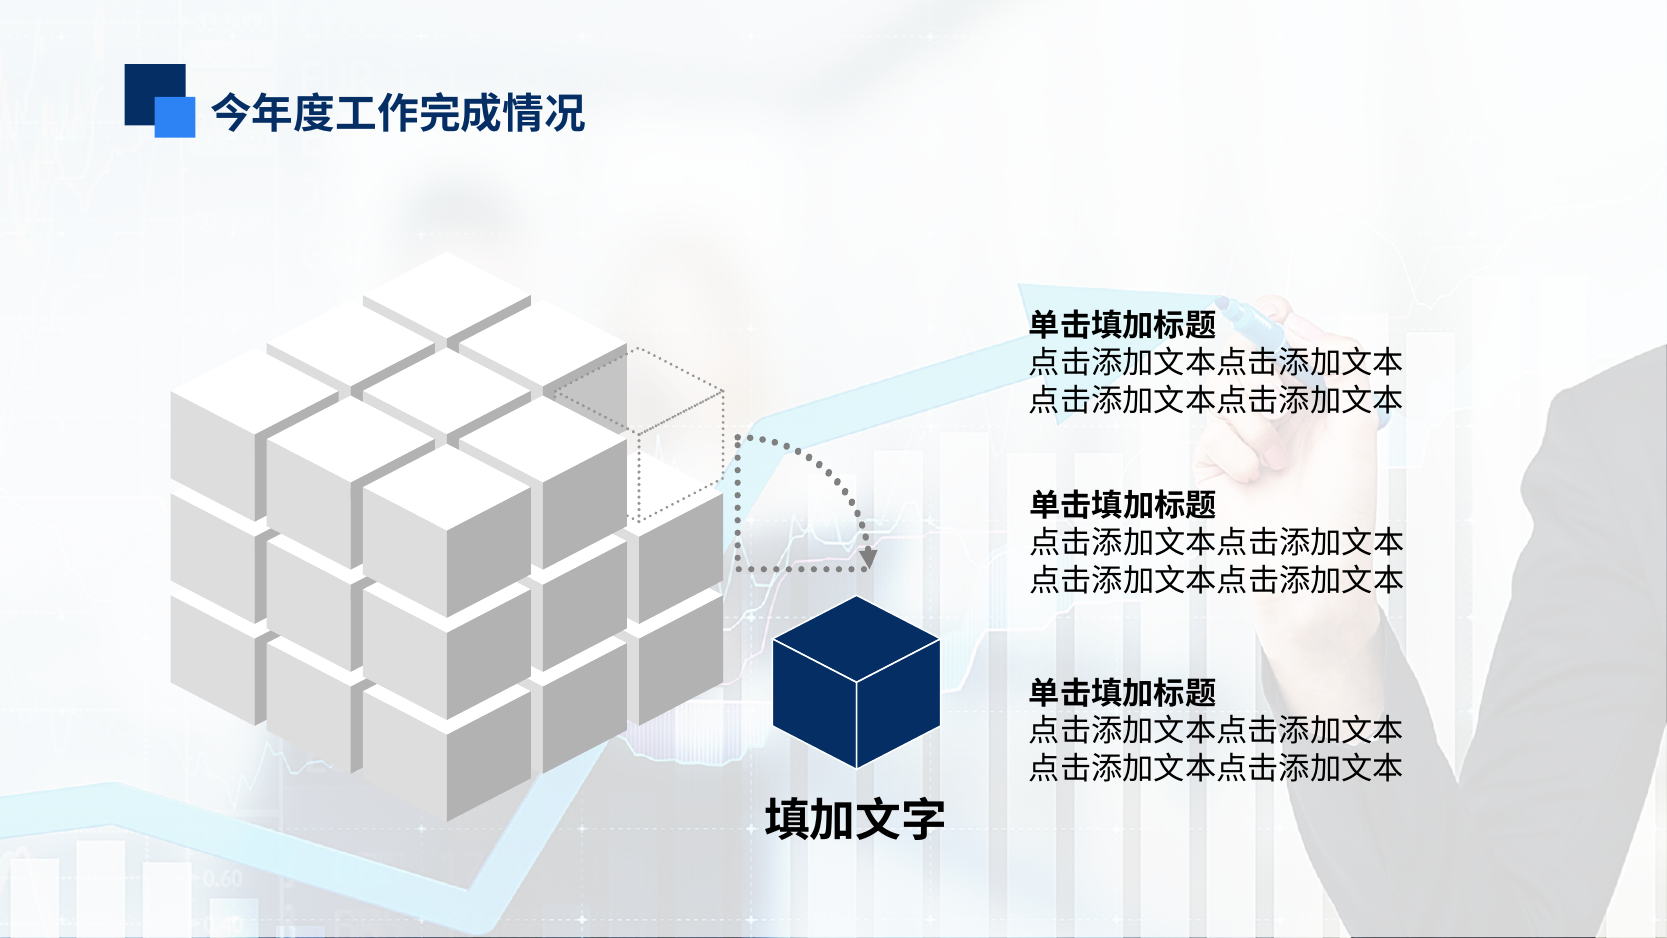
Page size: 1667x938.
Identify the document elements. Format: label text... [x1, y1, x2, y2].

text_box 单击填加标题 点击添加文本点击添加文本 点击添加文本点击添加文本 [1016, 478, 1483, 604]
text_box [170, 251, 724, 823]
text_box 单击填加标题 点击添加文本点击添加文本 点击添加文本点击添加文本 [1016, 666, 1483, 792]
text_box 填加文字 [748, 782, 965, 859]
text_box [772, 595, 941, 770]
text_box [123, 62, 188, 127]
text_box [737, 437, 876, 570]
text_box 今年度工作完成情况 [195, 78, 621, 144]
text_box [153, 95, 197, 140]
text_box 单击填加标题 点击添加文本点击添加文本 点击添加文本点击添加文本 [1016, 298, 1483, 424]
